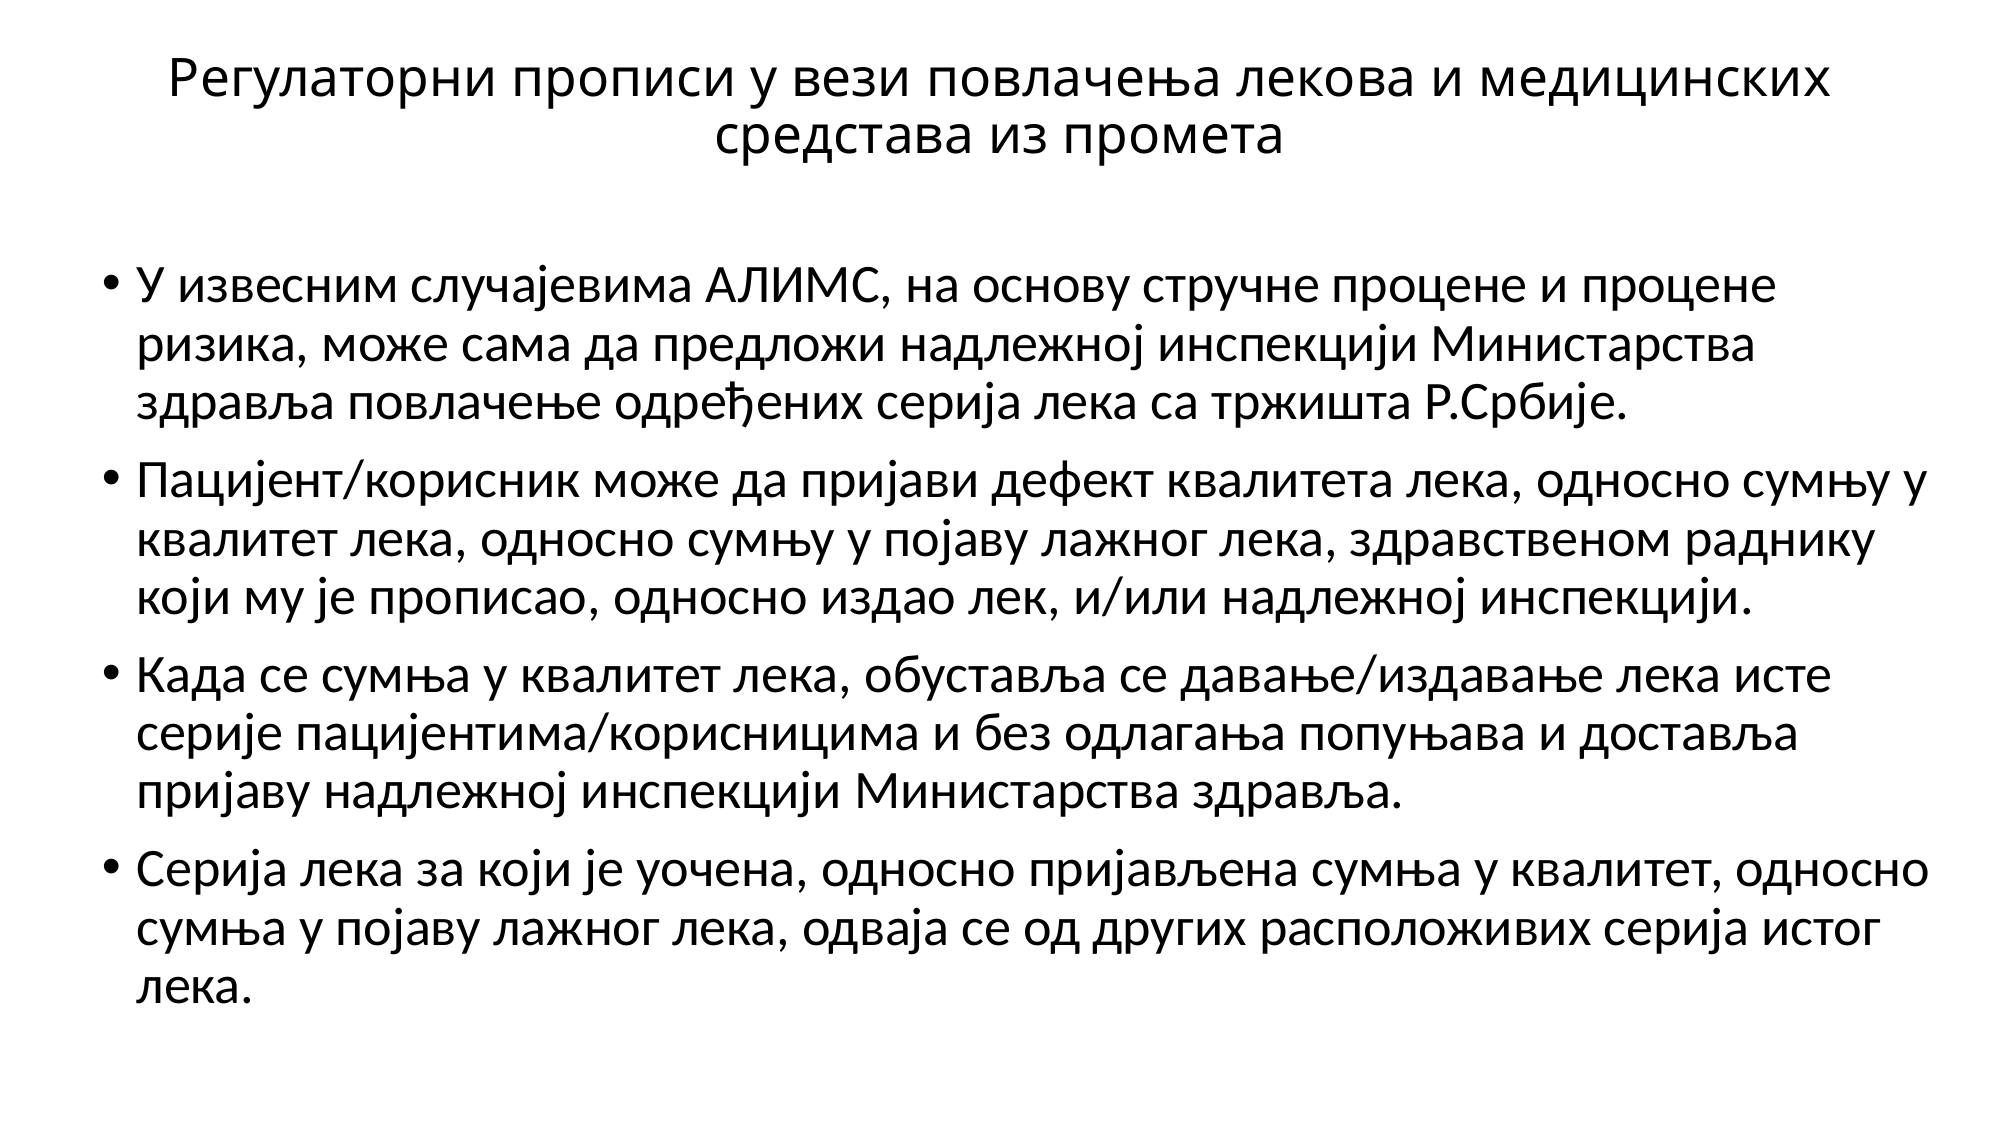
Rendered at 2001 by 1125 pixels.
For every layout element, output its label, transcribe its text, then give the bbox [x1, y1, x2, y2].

title Регулаторни прописи у вези повлачења лекова и медицинских средстава из промета [137, 42, 1863, 174]
list У извесним случајевима АЛИМС, на основу стручне процене и процене ризика, може сама да предложи надлежној инспекцији Министарства здравља повлачење одређених серија лека са тржишта Р.Србије. Пацијент/корисник може да пријави дефект квалитета лека, односно сумњу у квалитет лека, односно сумњу у појаву лажног лека, здравственом раднику који му је прописао, односно издао лек, и/или надлежној инспекцији. Када се сумња у квалитет лека, обуставља се давање/издавање лека исте серије пацијентима/корисницима и без одлагања попуњава и доставља пријаву надлежној инспекцији Министарства здравља. Серија лека за који је уочена, односно пријављена сумња у квалитет, односно сумња у појаву лажног лека, одваја се од других расположивих серија истог лека. [86, 248, 1955, 1086]
